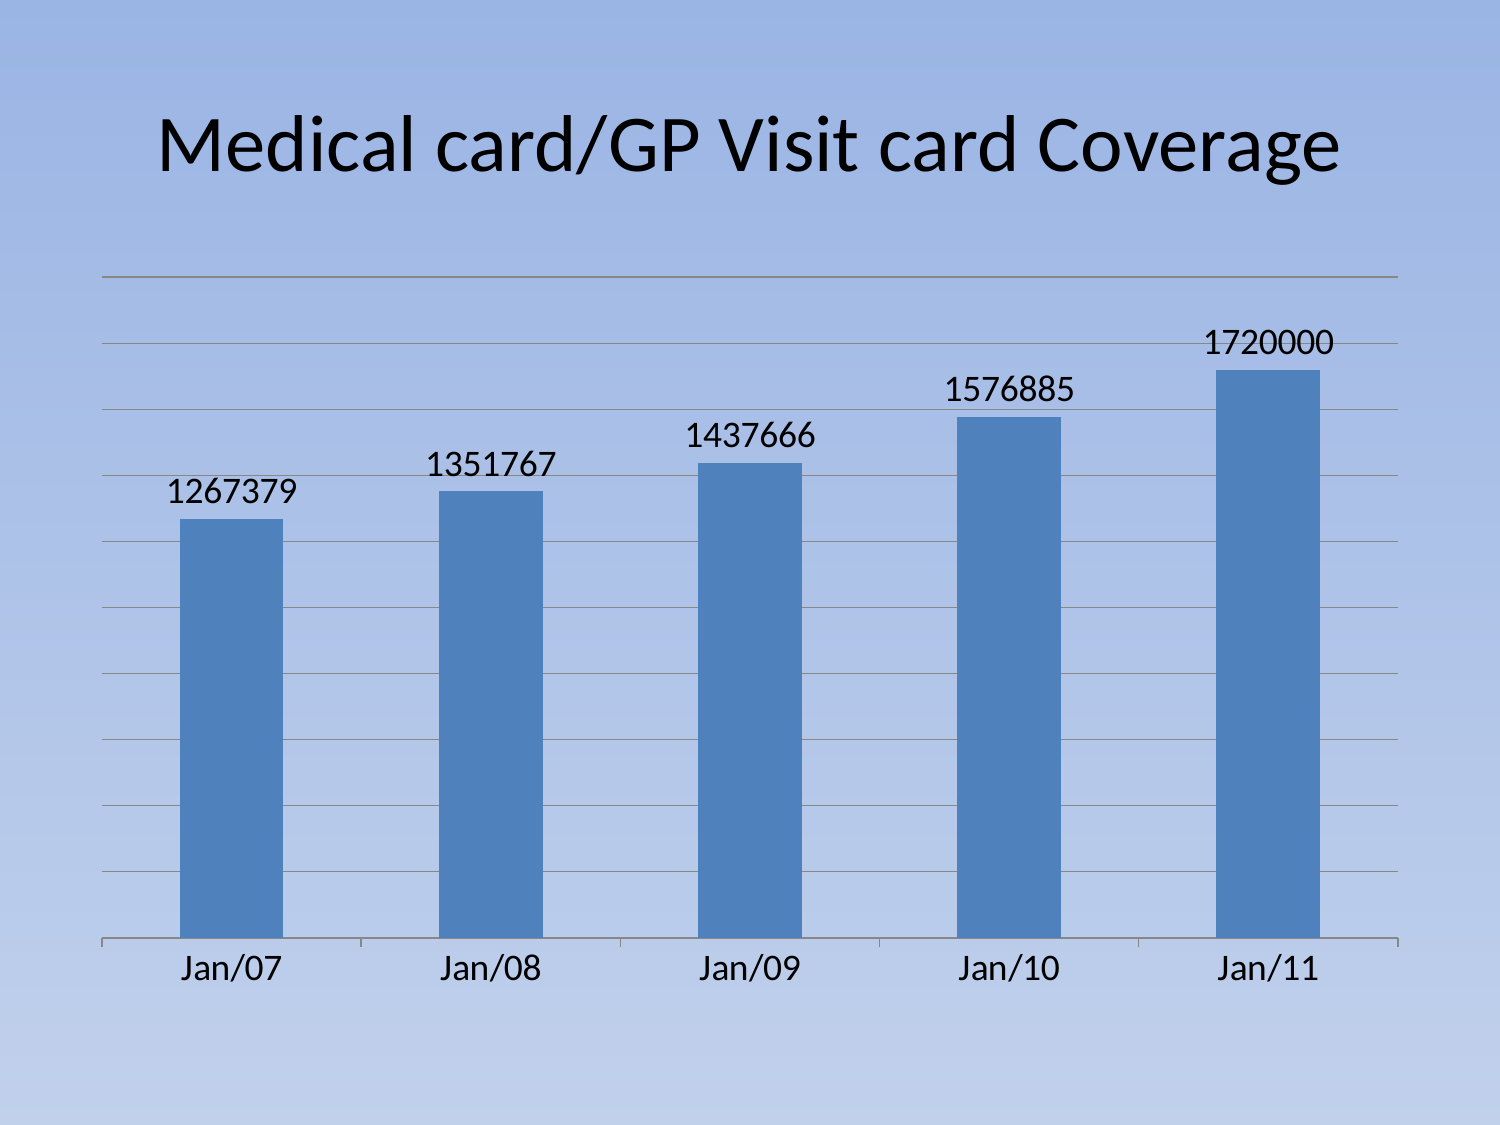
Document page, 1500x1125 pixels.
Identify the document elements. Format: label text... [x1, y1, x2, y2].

title Medical card/GP Visit card Coverage [75, 45, 1425, 233]
chart [74, 262, 1426, 1006]
